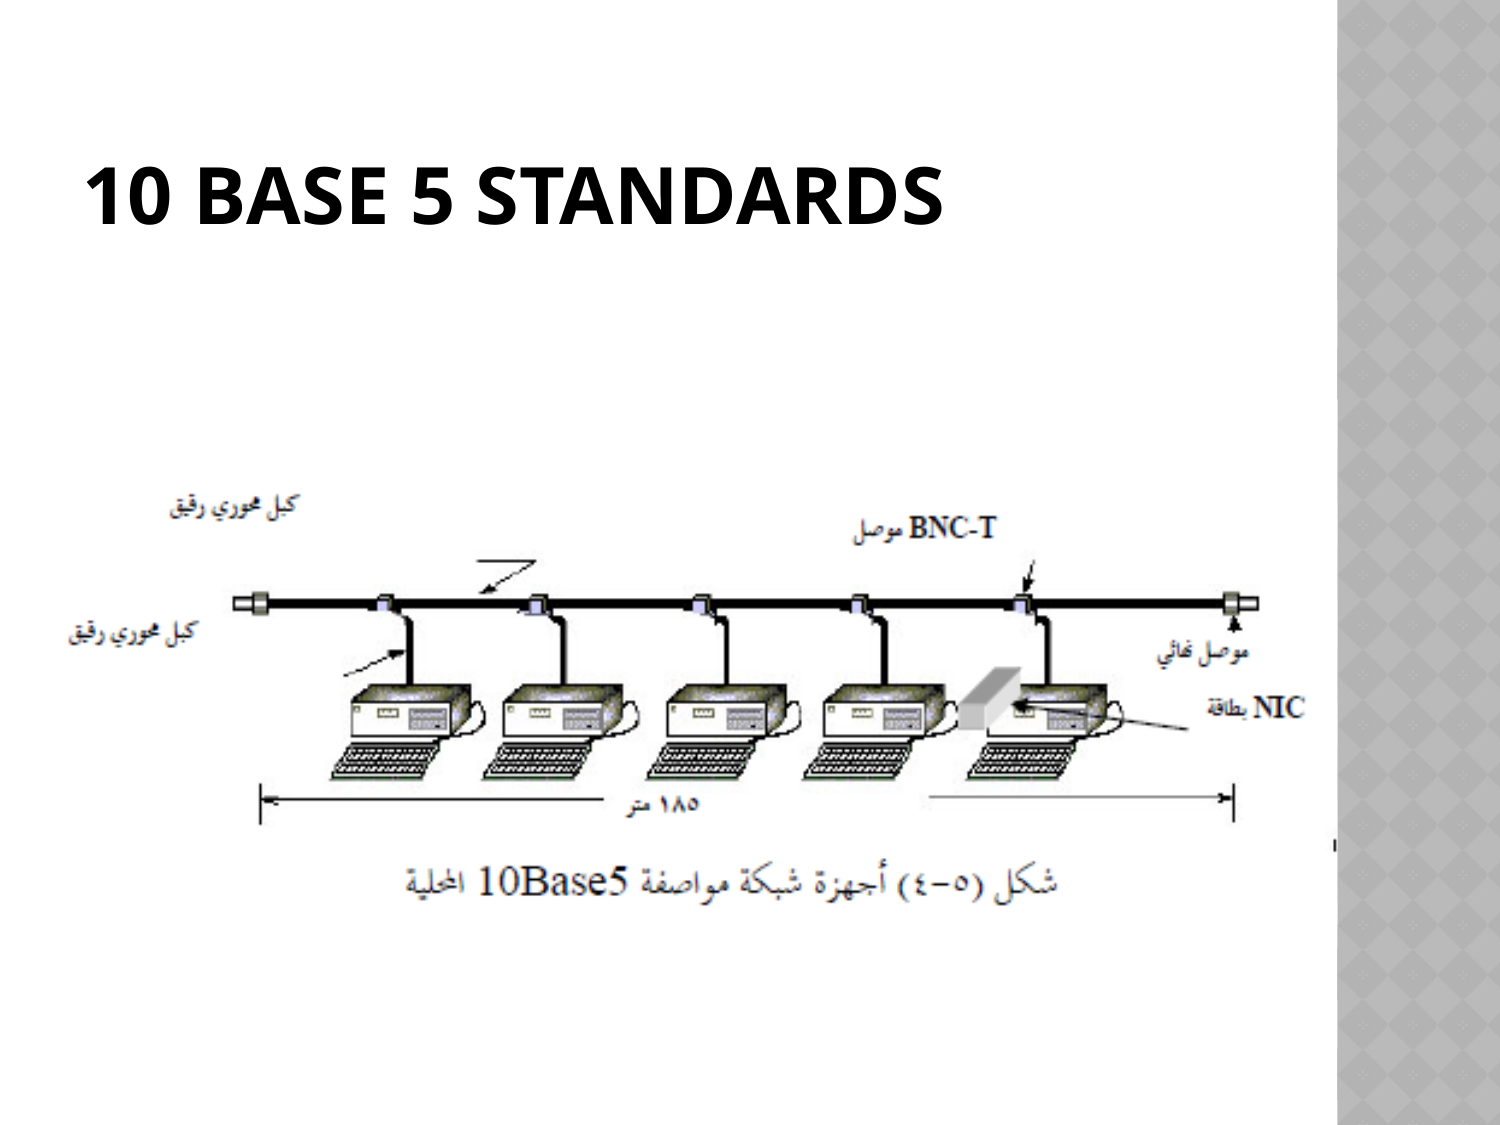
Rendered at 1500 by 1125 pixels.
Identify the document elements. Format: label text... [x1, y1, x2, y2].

picture [7, 399, 1338, 926]
title 10 Base 5 standards [75, 52, 1263, 240]
